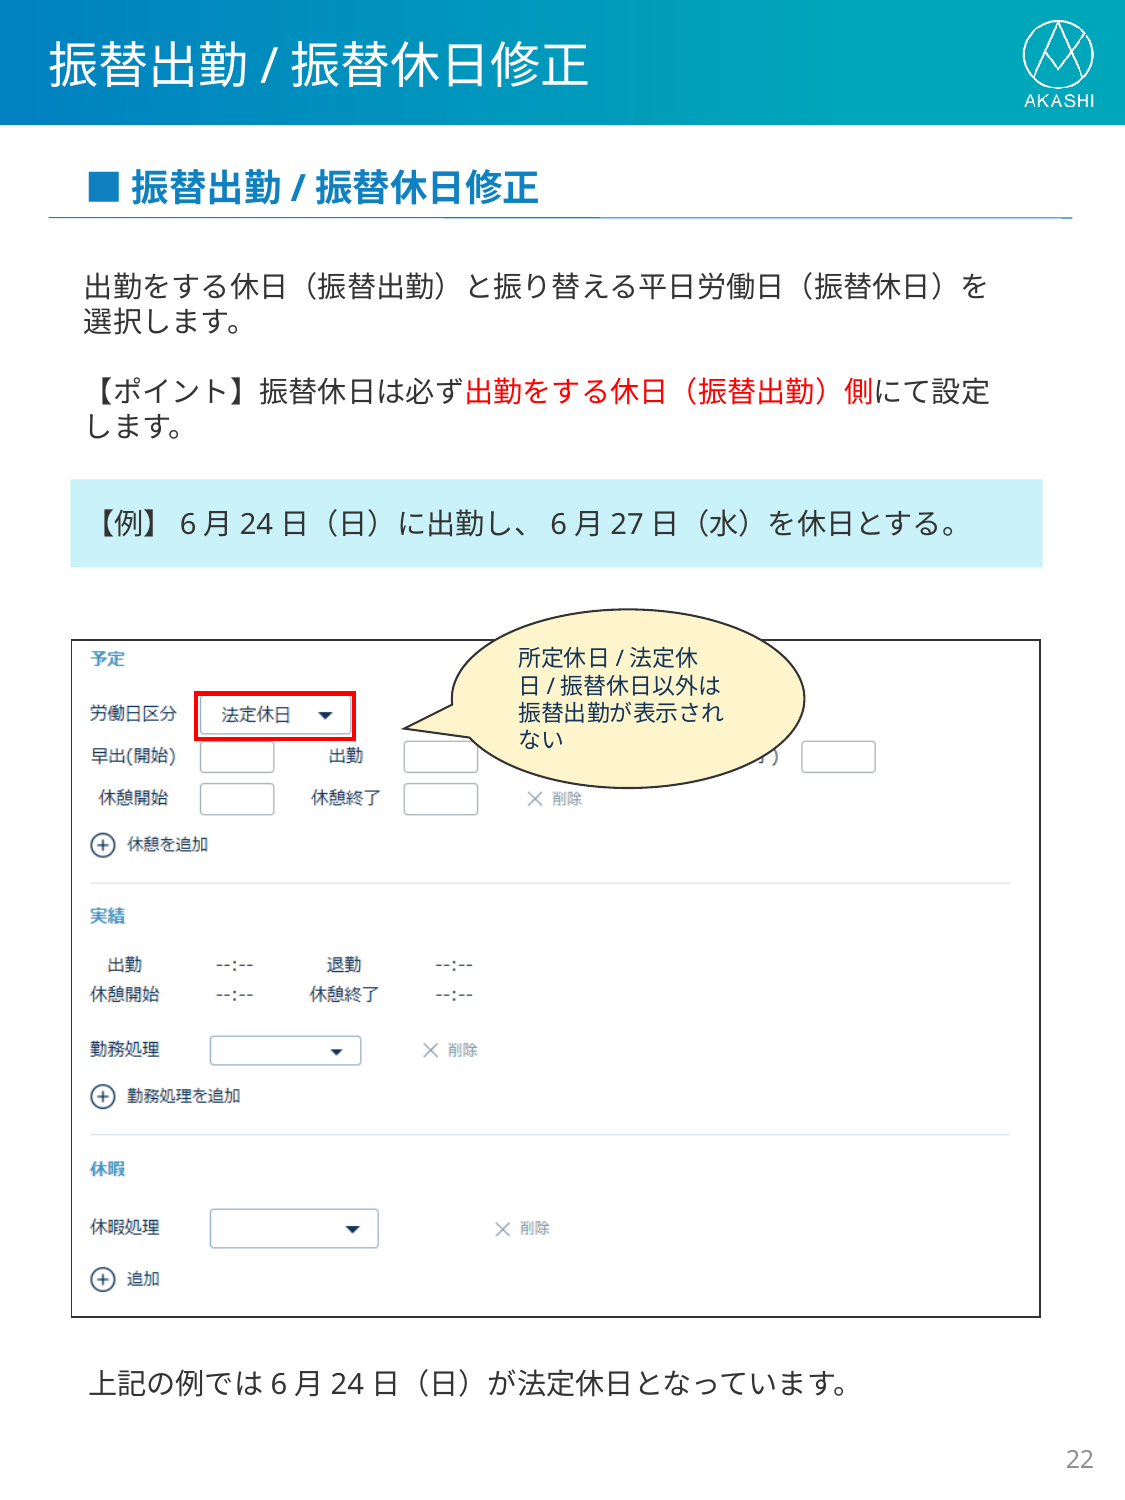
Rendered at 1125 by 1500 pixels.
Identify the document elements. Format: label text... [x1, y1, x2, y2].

picture [1045, 9, 1103, 117]
text_box 上記の例では6月24日（日）が法定休日となっています。 [73, 1358, 1043, 1408]
title 振替出勤/振替休日修正 [33, 0, 1045, 123]
picture [72, 640, 1040, 1317]
text_box ■振替出勤/振替休日修正 [70, 156, 1048, 217]
text_box 【例】6月24日（日）に出勤し、6月27日（水）を休日とする。 [69, 478, 1044, 568]
slide_number 21 [856, 1420, 1110, 1500]
text_box 所定休日/法定休日/振替休日以外は振替出勤が表示されない [493, 608, 764, 640]
text_box 出勤をする休日（振替出勤）と振り替える平日労働日（振替休日）を選択します。 【ポイント】振替休日は必ず出勤をする休日（振替出勤）側にて設定します。 [69, 261, 1009, 451]
